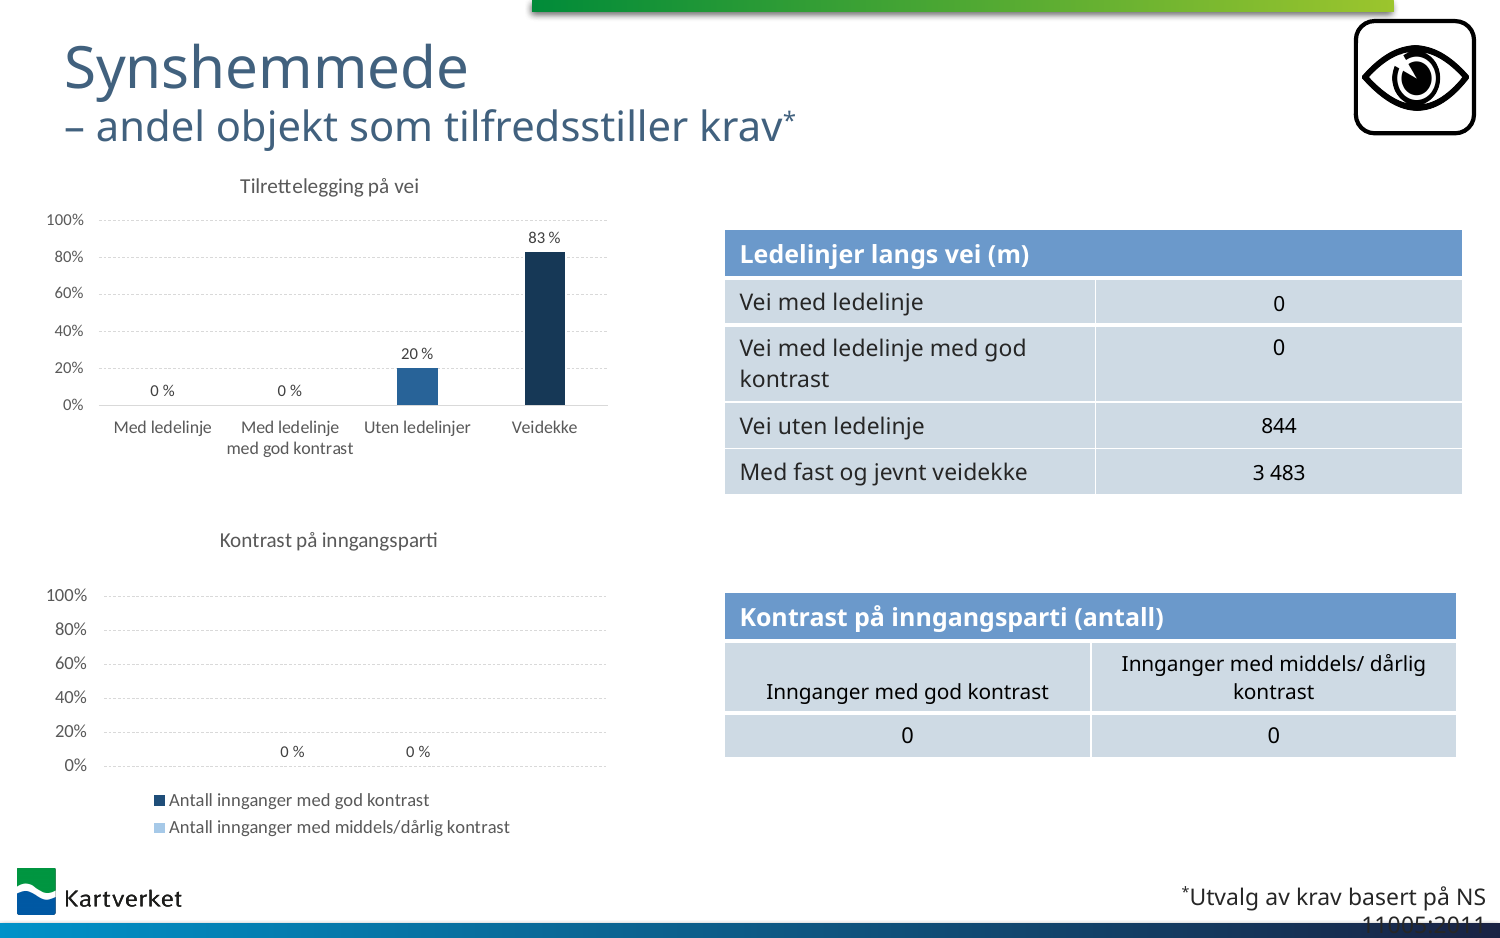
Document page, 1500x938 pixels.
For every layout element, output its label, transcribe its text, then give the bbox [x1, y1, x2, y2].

table_cell Med fast og jevnt veidekke [725, 449, 1095, 494]
table_cell Vei med ledelinje med god kontrast [725, 327, 1095, 401]
table_header Ledelinjer langs vei (m) [725, 230, 1462, 276]
table_cell Innganger med god kontrast [725, 643, 1090, 711]
table_cell 0 [1092, 715, 1456, 757]
table_cell 844 [1096, 403, 1462, 448]
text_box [1355, 20, 1475, 134]
table_cell Innganger med middels/ dårlig kontrast [1092, 643, 1456, 711]
table_header Kontrast på inngangsparti (antall) [725, 593, 1456, 639]
text_box *Utvalg av krav basert på NS 11005:2011 [1068, 873, 1500, 938]
table_cell Vei uten ledelinje [725, 403, 1095, 448]
table_cell 0 [1096, 327, 1462, 401]
table_cell 0 [1096, 280, 1462, 323]
picture [41, 520, 617, 846]
picture [41, 166, 618, 492]
text_box Synshemmede – andel objekt som tilfredsstiller krav* [49, 24, 1431, 158]
table_cell 3 483 [1096, 449, 1462, 494]
table_cell 0 [725, 715, 1090, 757]
table_cell Vei med ledelinje [725, 280, 1095, 323]
